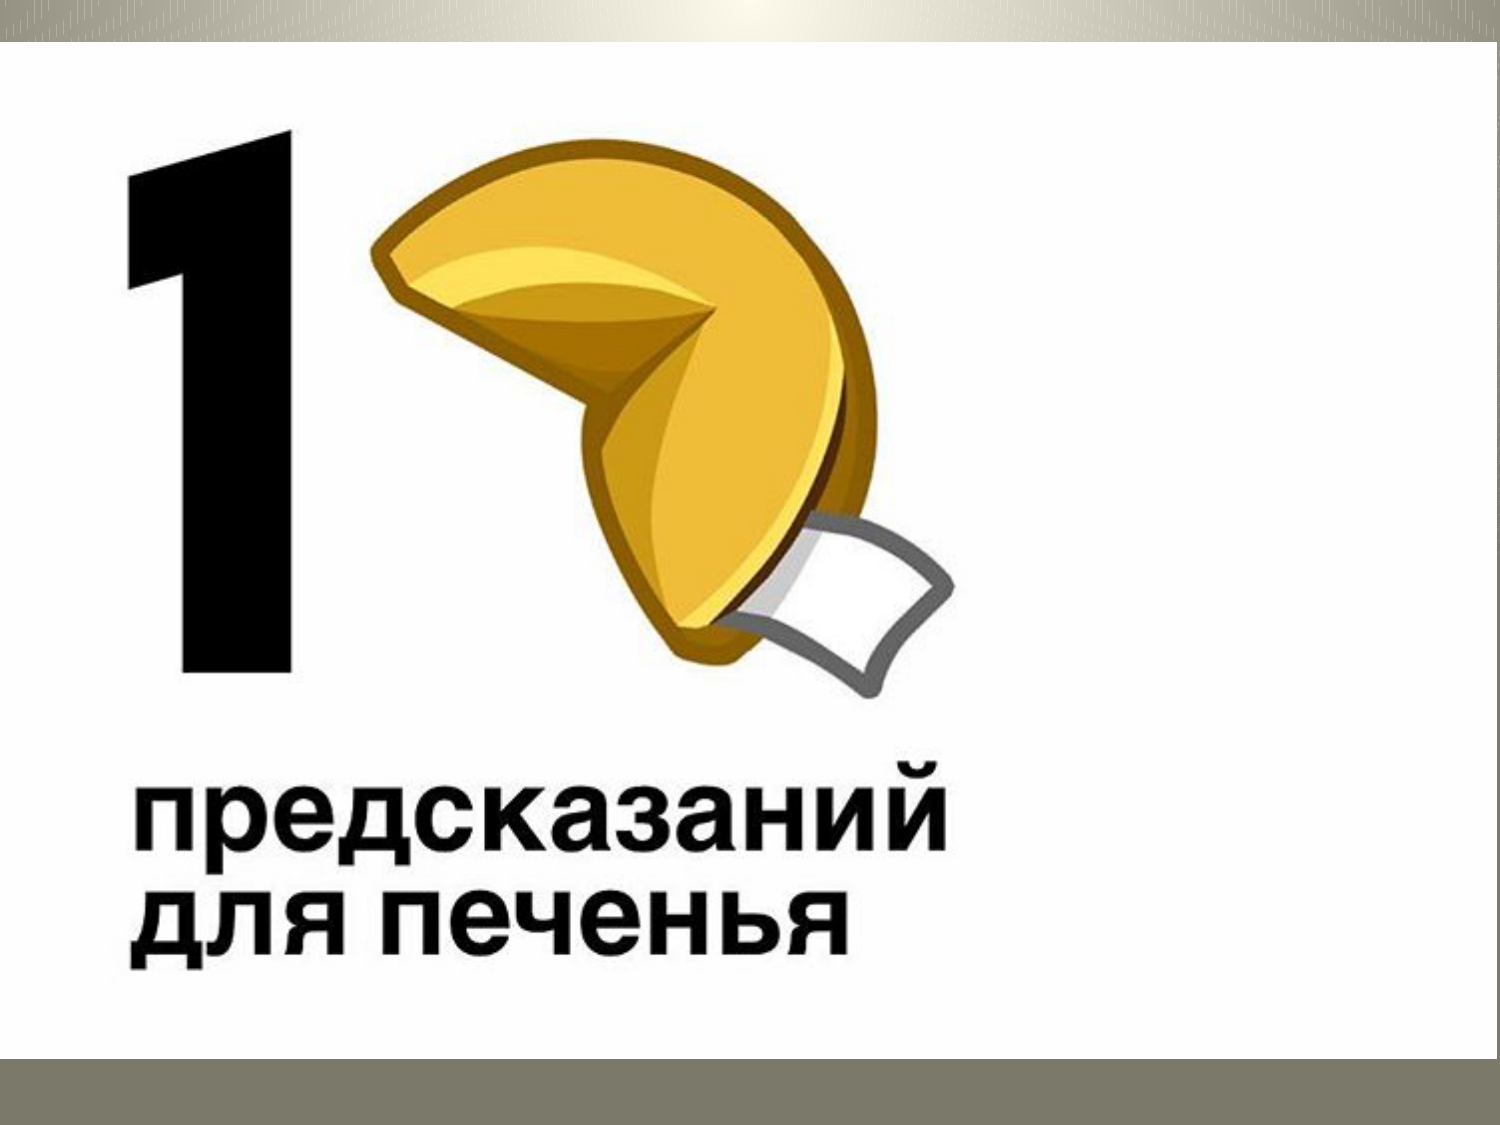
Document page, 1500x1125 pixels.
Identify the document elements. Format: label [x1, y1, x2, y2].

list [0, 42, 1498, 1059]
